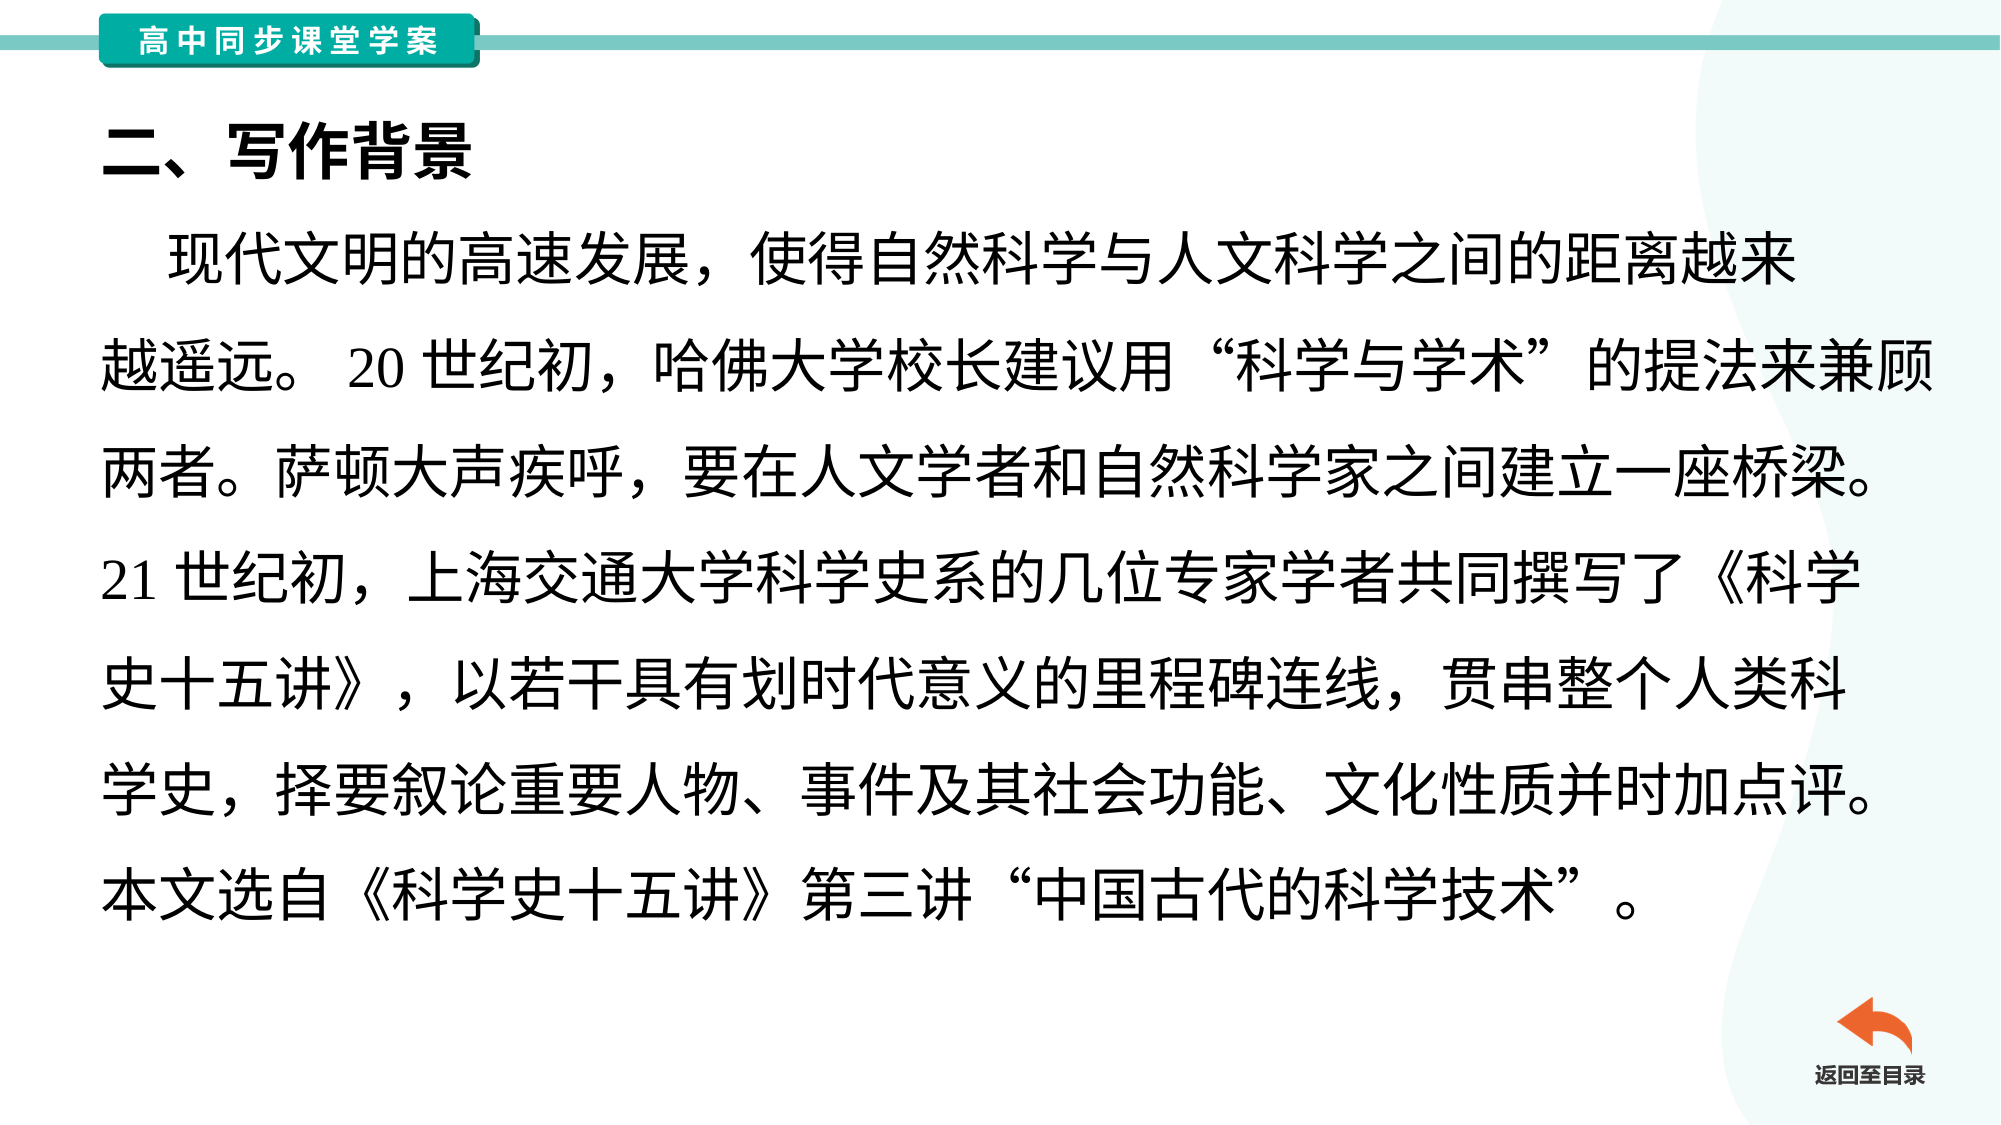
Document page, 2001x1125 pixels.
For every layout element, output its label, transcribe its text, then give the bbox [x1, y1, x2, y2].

picture [0, 0, 2000, 1125]
text_box 现代文明的高速发展，使得自然科学与人文科学之间的距离越来 越遥远。20世纪初，哈佛大学校长建议用“科学与学术”的提法来兼顾 两者。萨顿大声疾呼，要在人文学者和自然科学家之间建立一座桥梁。 21世纪初，上海交通大学科学史系的几位专家学者共同撰写了《科学 史十五讲》，以若干具有划时代意义的里程碑连线，贯串整个人类科 学史，择要叙论重要人物、事件及其社会功能、文化性质并时加点评。 本文选自《科学史十五讲》第三讲“中国古代的科学技术”。 [100, 186, 1899, 917]
text_box 二、写作背景 [100, 76, 1899, 186]
